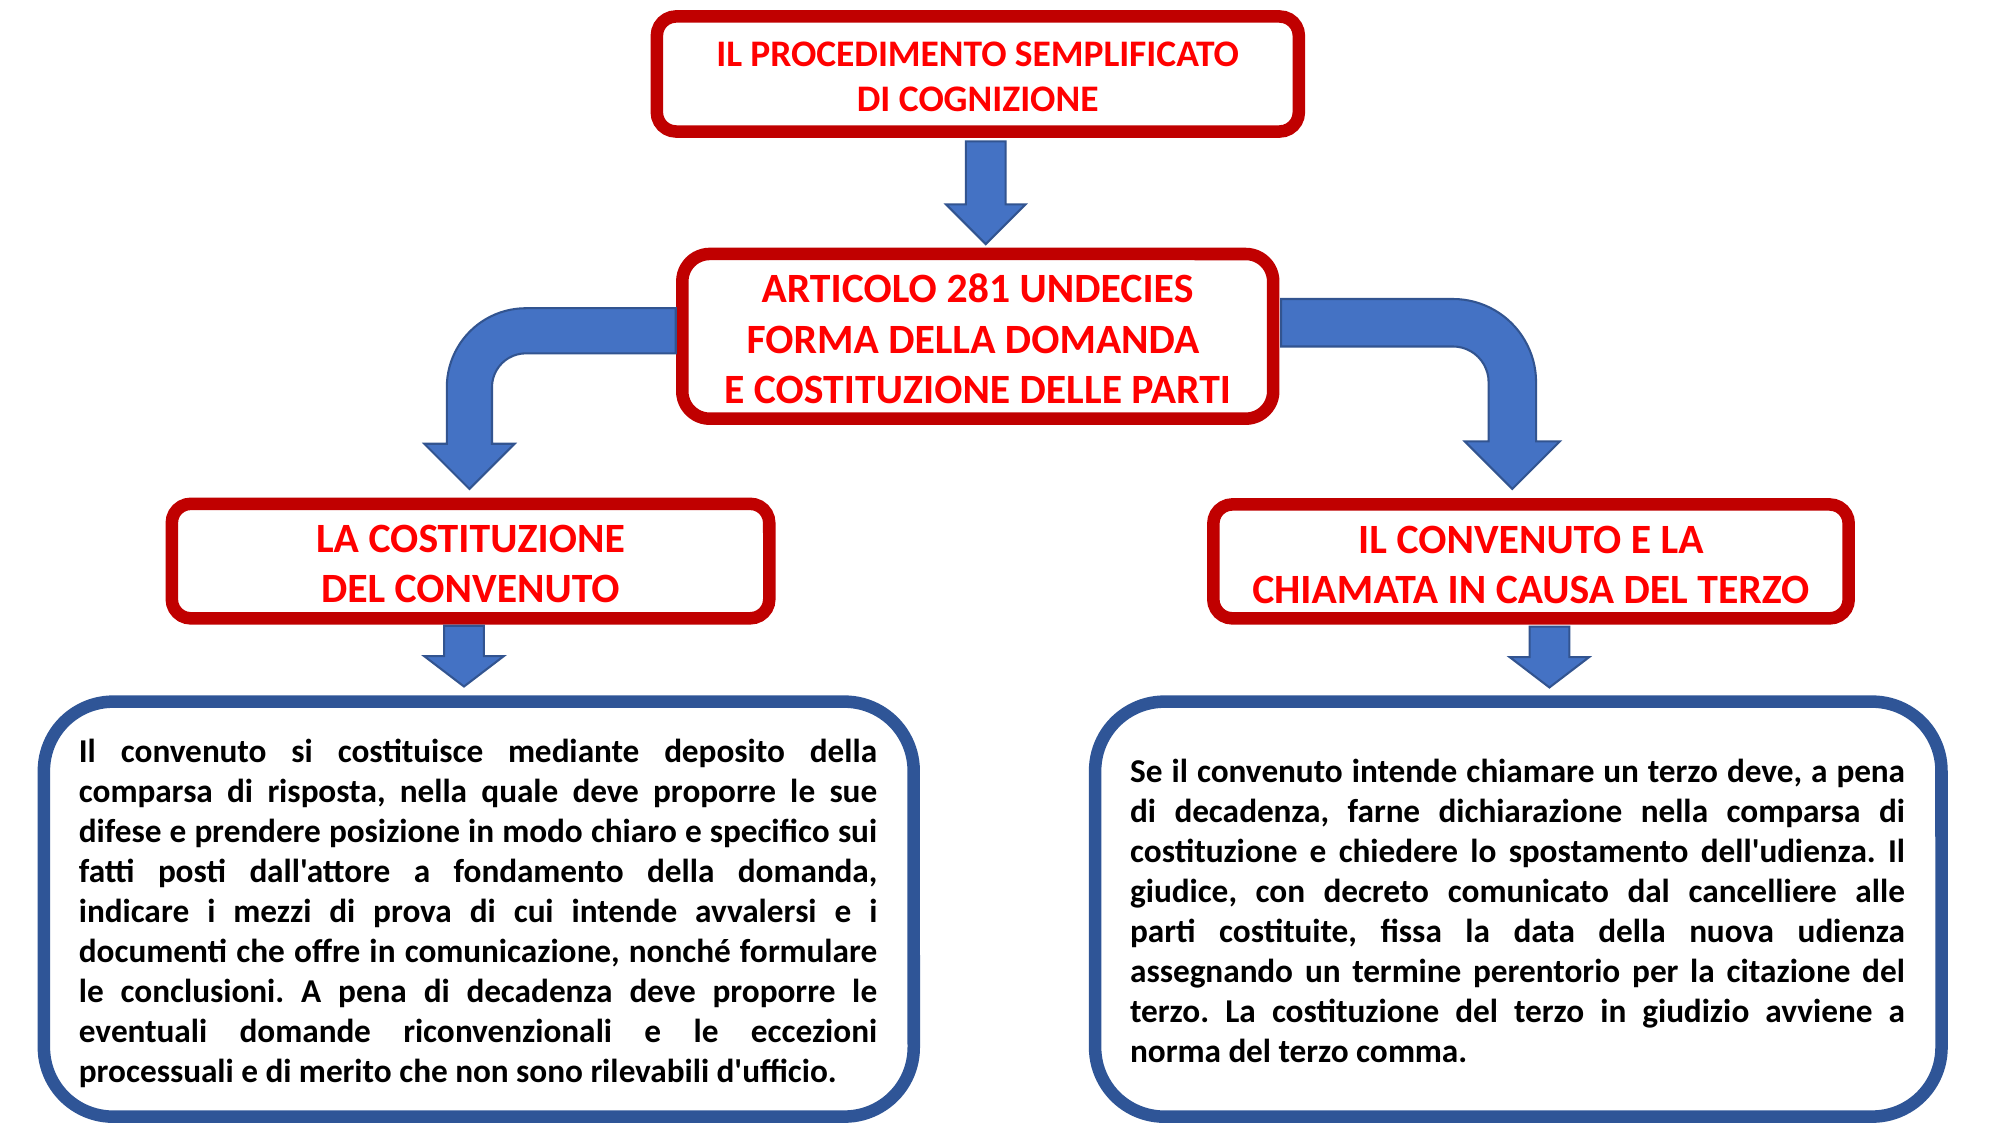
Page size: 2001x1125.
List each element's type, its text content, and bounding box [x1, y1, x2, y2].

text_box LA COSTITUZIONE DEL CONVENUTO [170, 502, 771, 620]
text_box [1280, 297, 1563, 491]
text_box [421, 624, 507, 688]
text_box IL CONVENUTO E LA CHIAMATA IN CAUSA DEL TERZO [1212, 503, 1850, 620]
text_box [421, 307, 677, 491]
text_box [943, 140, 1028, 246]
text_box IL PROCEDIMENTO SEMPLIFICATO DI COGNIZIONE [655, 15, 1300, 133]
text_box [1506, 625, 1593, 689]
text_box Se il convenuto intende chiamare un terzo deve, a pena di decadenza, farne dichiarazione nella comparsa di costituzione e chiedere lo spostamento dell'udienza. Il giudice, con decreto comunicato dal cancelliere alle parti costituite, fissa la data della nuova udienza assegnando un termine perentorio per la citazione del terzo. La costituzione del terzo in giudizio avviene a norma del terzo comma. [1094, 700, 1943, 1118]
text_box Il convenuto si costituisce mediante deposito della comparsa di risposta, nella quale deve proporre le sue difese e prendere posizione in modo chiaro e specifico sui fatti posti dall'attore a fondamento della domanda, indicare i mezzi di prova di cui intende avvalersi e i documenti che offre in comunicazione, nonché formulare le conclusioni. A pena di decadenza deve proporre le eventuali domande riconvenzionali e le eccezioni processuali e di merito che non sono rilevabili d'ufficio. [42, 700, 915, 1118]
text_box ARTICOLO 281 UNDECIES FORMA DELLA DOMANDA E COSTITUZIONE DELLE PARTI [681, 252, 1275, 420]
